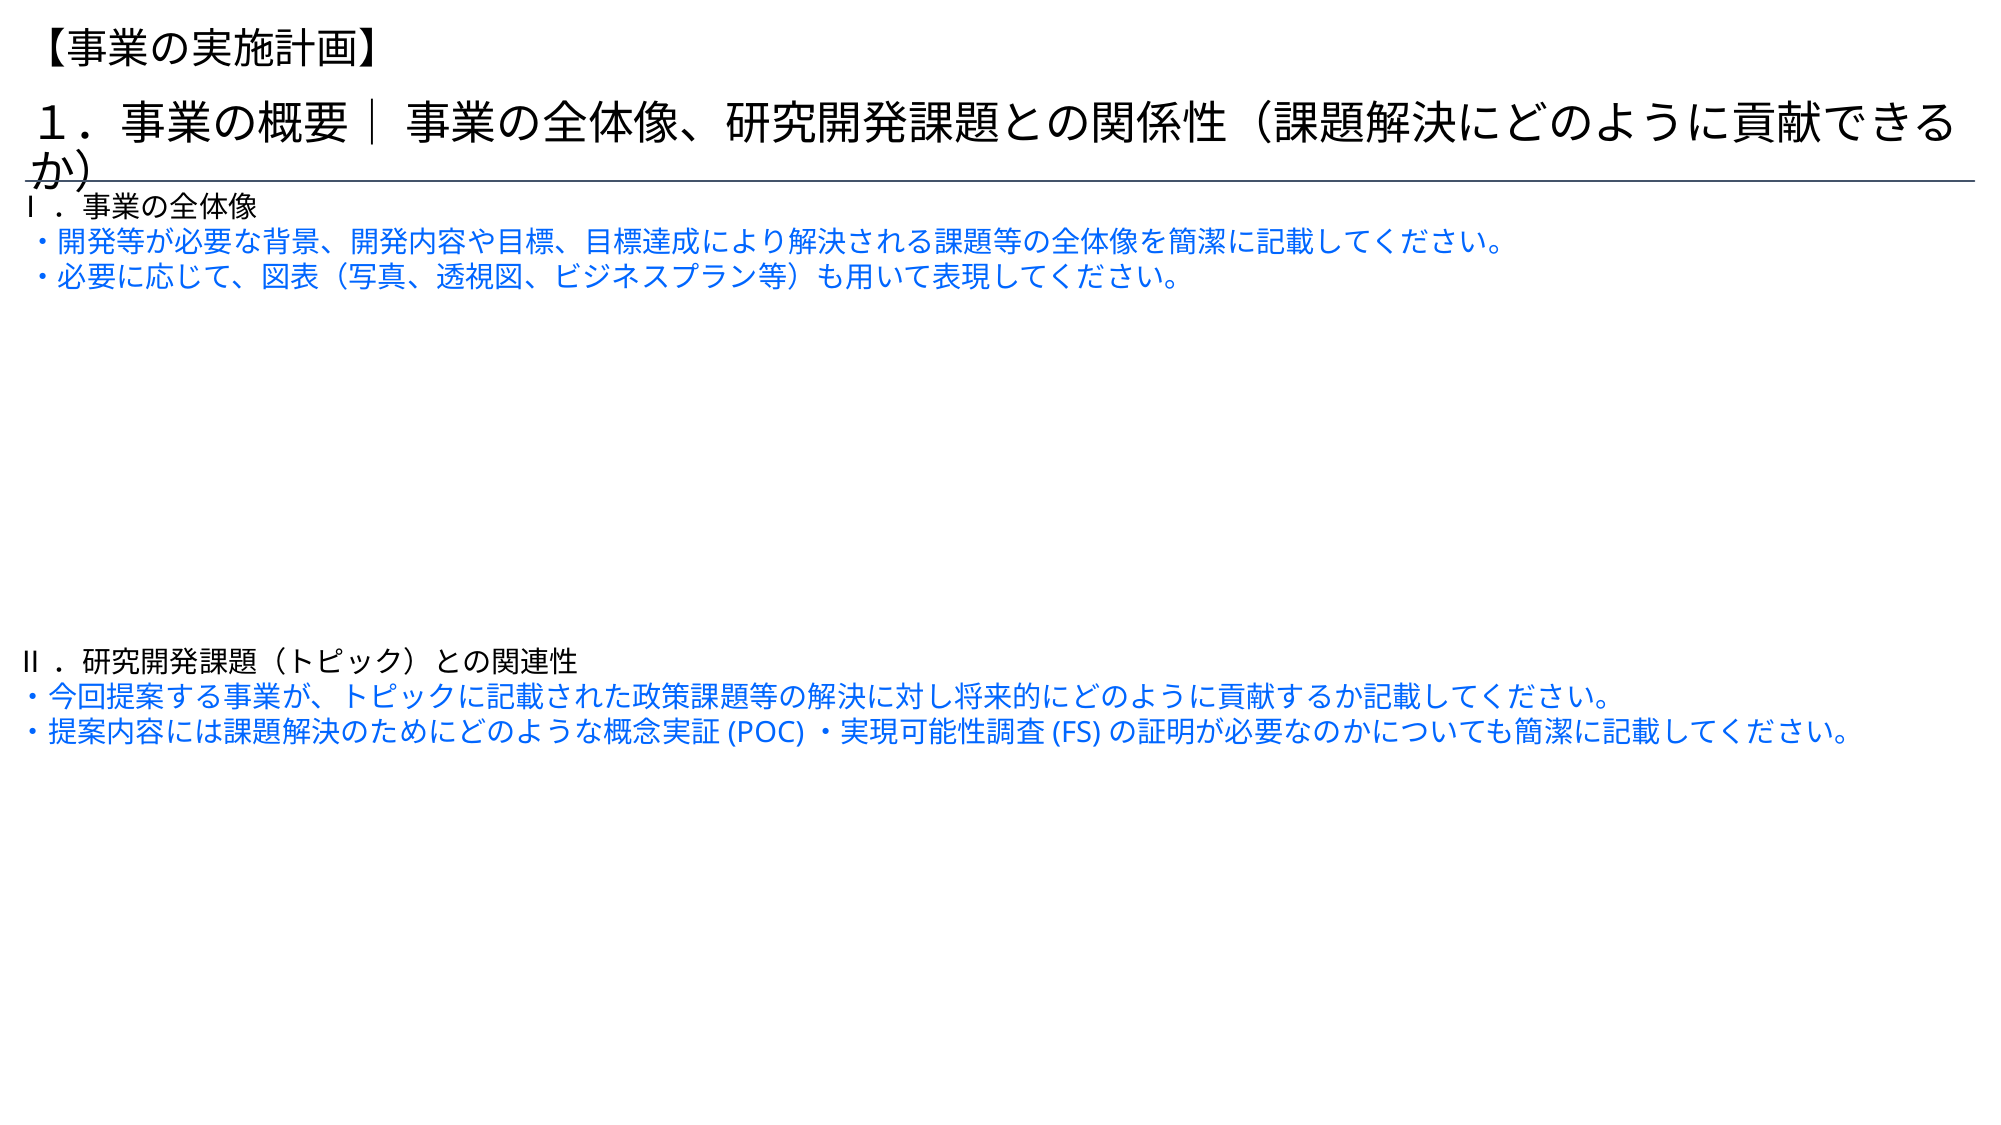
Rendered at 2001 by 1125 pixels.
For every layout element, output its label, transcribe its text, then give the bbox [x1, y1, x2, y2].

text_box 【事業の実施計画】 [24, 28, 1818, 74]
text_box １．事業の概要｜ 事業の全体像、研究開発課題との関係性（課題解決にどのように貢献できるか） [29, 100, 1993, 153]
text_box Ⅰ．事業の全体像 ・開発等が必要な背景、開発内容や目標、目標達成により解決される課題等の全体像を簡潔に記載してください。 ・必要に応じて、図表（写真、透視図、ビジネスプラン等）も用いて表現してください。 Ⅱ．研究開発課題（トピック）との関連性 ・今回提案する事業が、トピックに記載された政策課題等の解決に対し将来的にどのように貢献するか記載してください。 ・提案内容には課題解決のためにどのような概念実証(POC)・実現可能性調査(FS)の証明が必要なのかについても簡潔に記載してください。 [0, 153, 2000, 1125]
